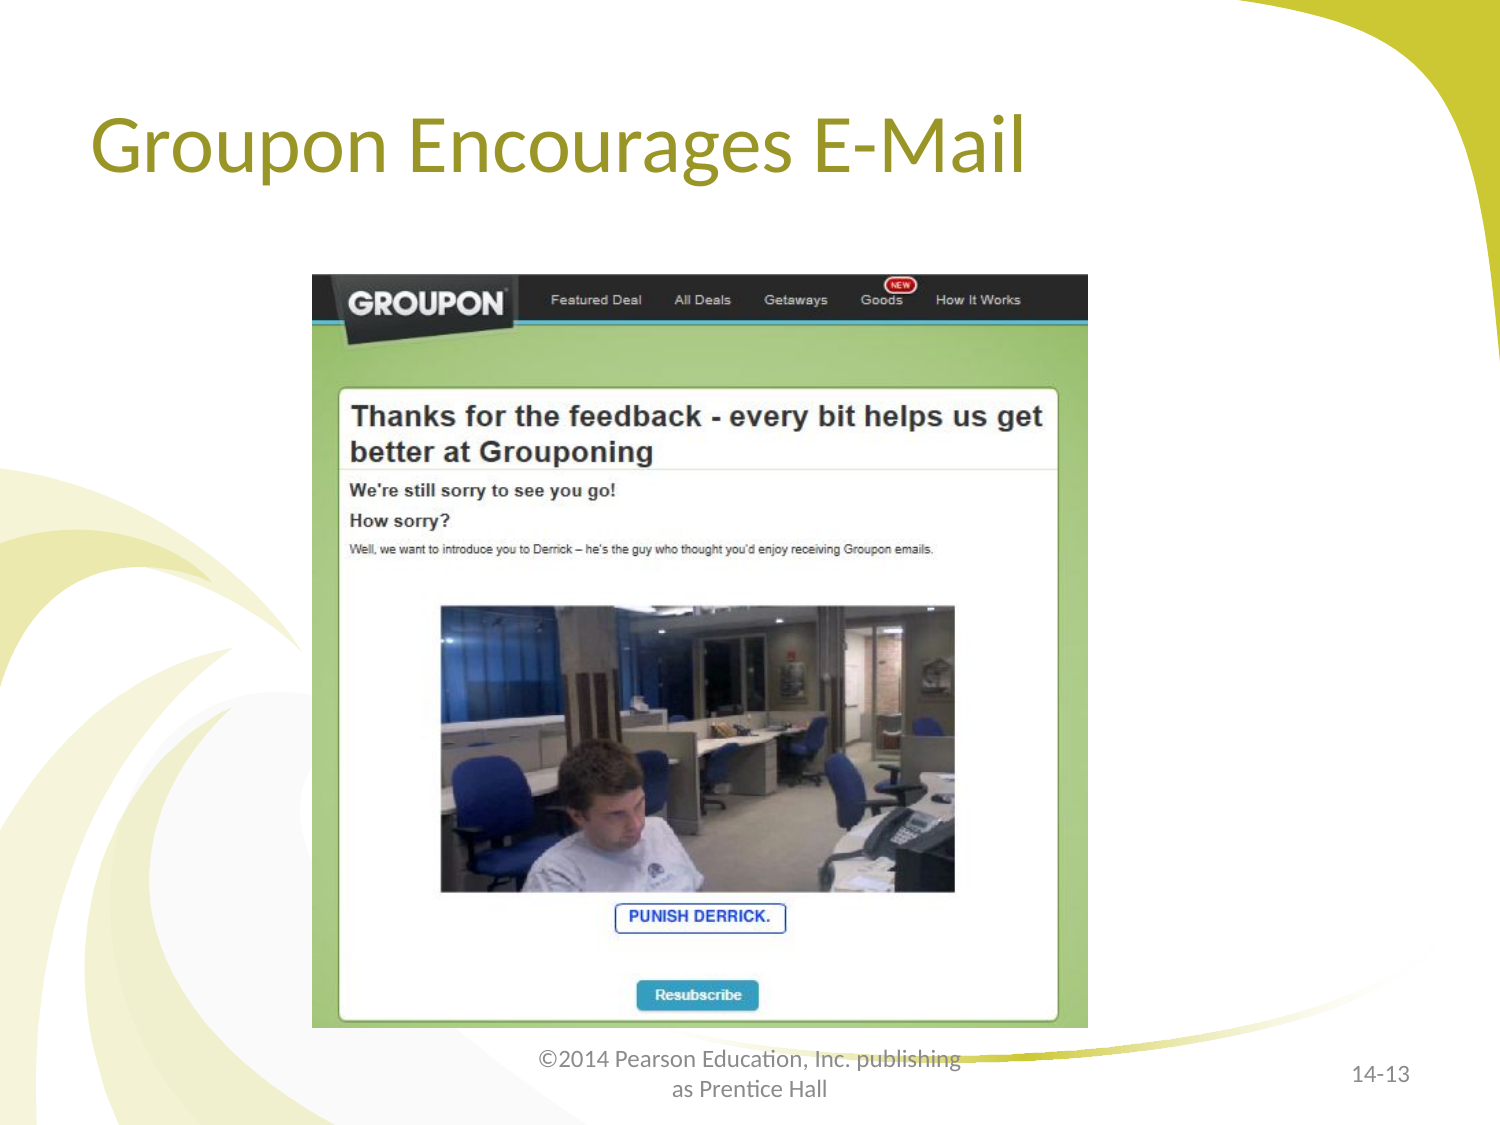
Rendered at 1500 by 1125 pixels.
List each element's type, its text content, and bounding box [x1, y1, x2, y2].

title Groupon Encourages E-Mail [75, 45, 1425, 233]
slide_number 14-13 [1074, 1042, 1425, 1103]
picture [312, 274, 1088, 1028]
footer ©2014 Pearson Education, Inc. publishing as Prentice Hall [512, 1042, 988, 1103]
